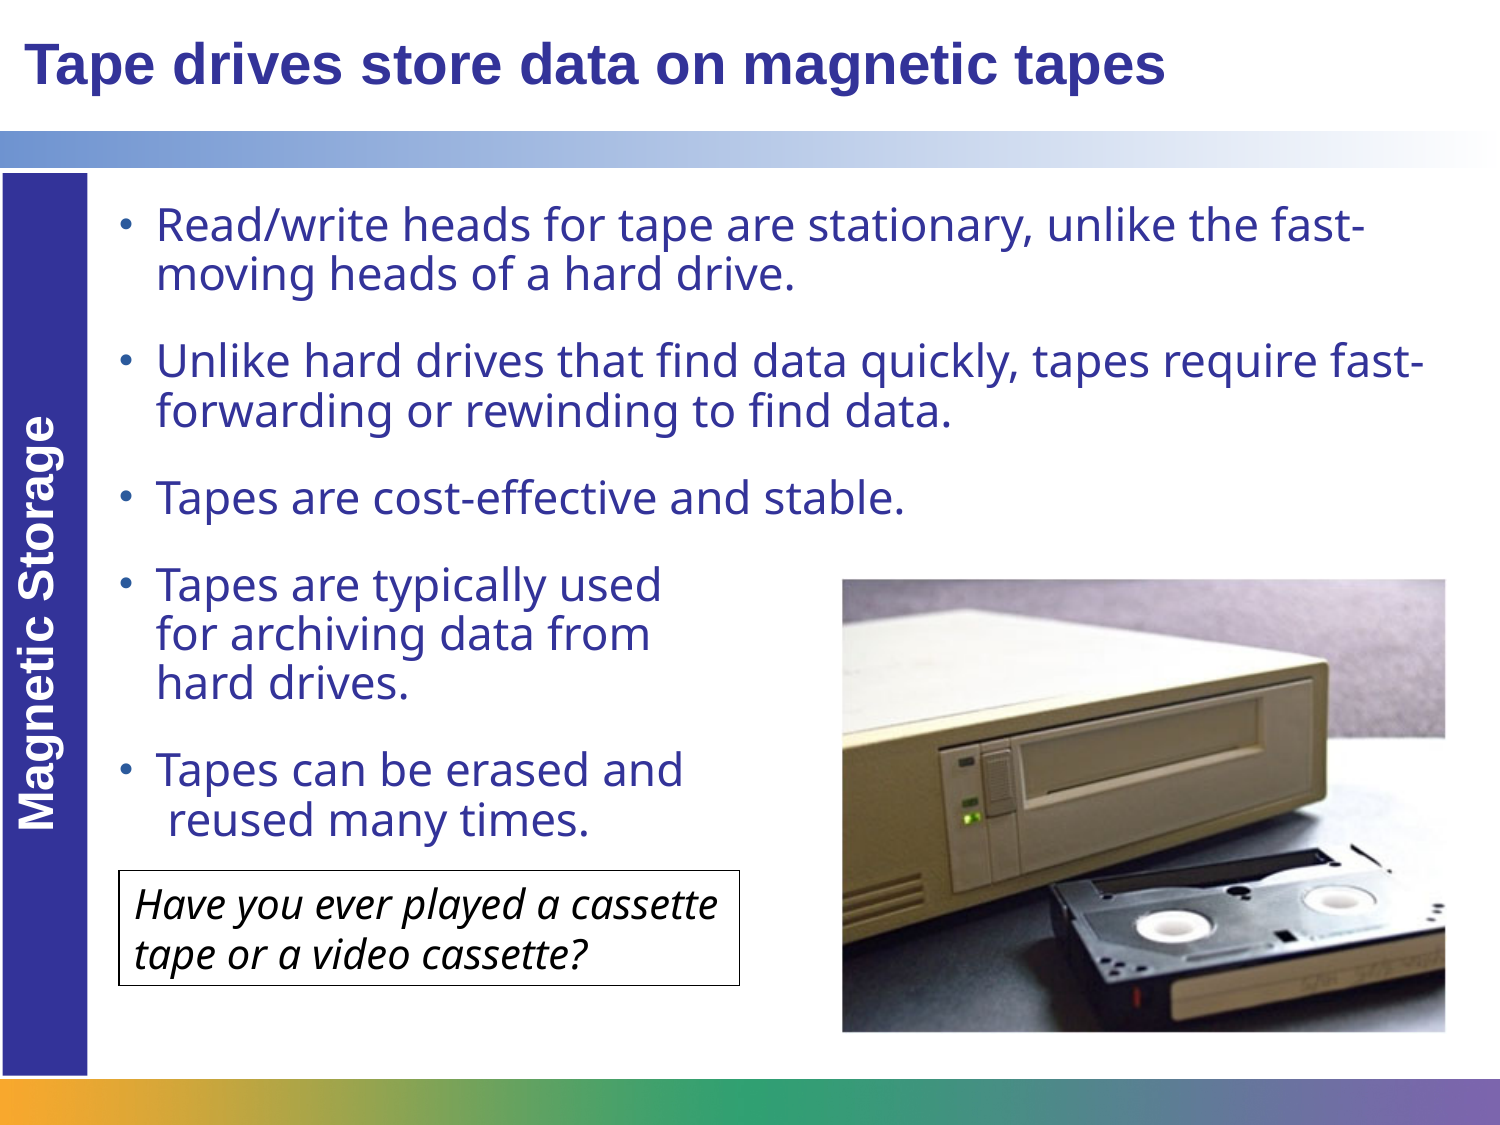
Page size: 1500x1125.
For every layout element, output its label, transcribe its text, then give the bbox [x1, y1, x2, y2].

picture [841, 578, 1447, 1034]
title Tape drives store data on magnetic tapes [9, 0, 1436, 130]
picture [0, 1079, 1500, 1125]
text_box Magnetic Storage [2, 173, 88, 1076]
text_box Have you ever played a cassette tape or a video cassette? [118, 870, 740, 986]
text_box Read/write heads for tape are stationary, unlike the fast-moving heads of a hard drive. Unlike hard drives that find data quickly, tapes require fast-forwarding or rewinding to find data. Tapes are cost-effective and stable. Tapes are typically used for archiving data from hard drives. Tapes can be erased and reused many times. [103, 194, 1469, 481]
